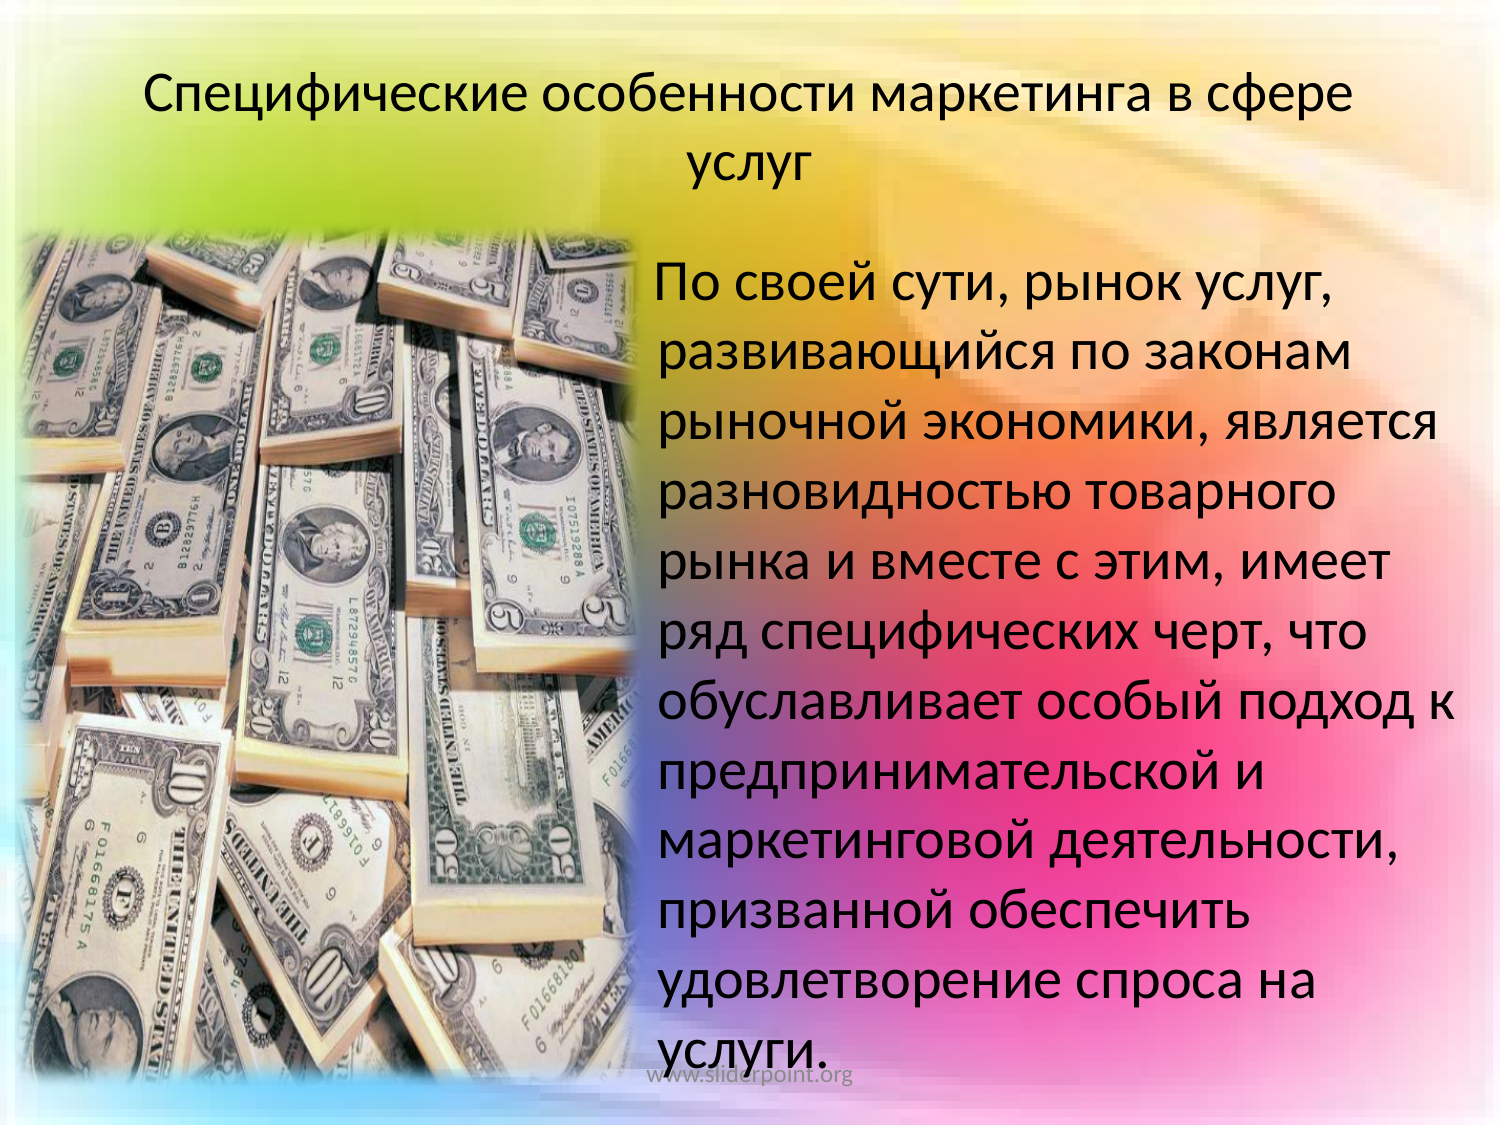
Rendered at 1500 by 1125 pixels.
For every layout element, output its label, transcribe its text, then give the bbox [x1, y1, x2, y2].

title Специфические особенности маркетинга в сфере услуг [75, 45, 1425, 234]
footer www.sliderpoint.org [512, 1042, 988, 1103]
list По своей сути, рынок услуг, развивающийся по законам рыночной экономики, является разновидностью товарного рынка и вместе с этим, имеет ряд специфических черт, что обуславливает особый подход к предпринимательской и маркетинговой деятельности, призванной обеспечить удовлетворение спроса на услуги. [650, 234, 1472, 1090]
picture [0, 0, 1500, 1125]
